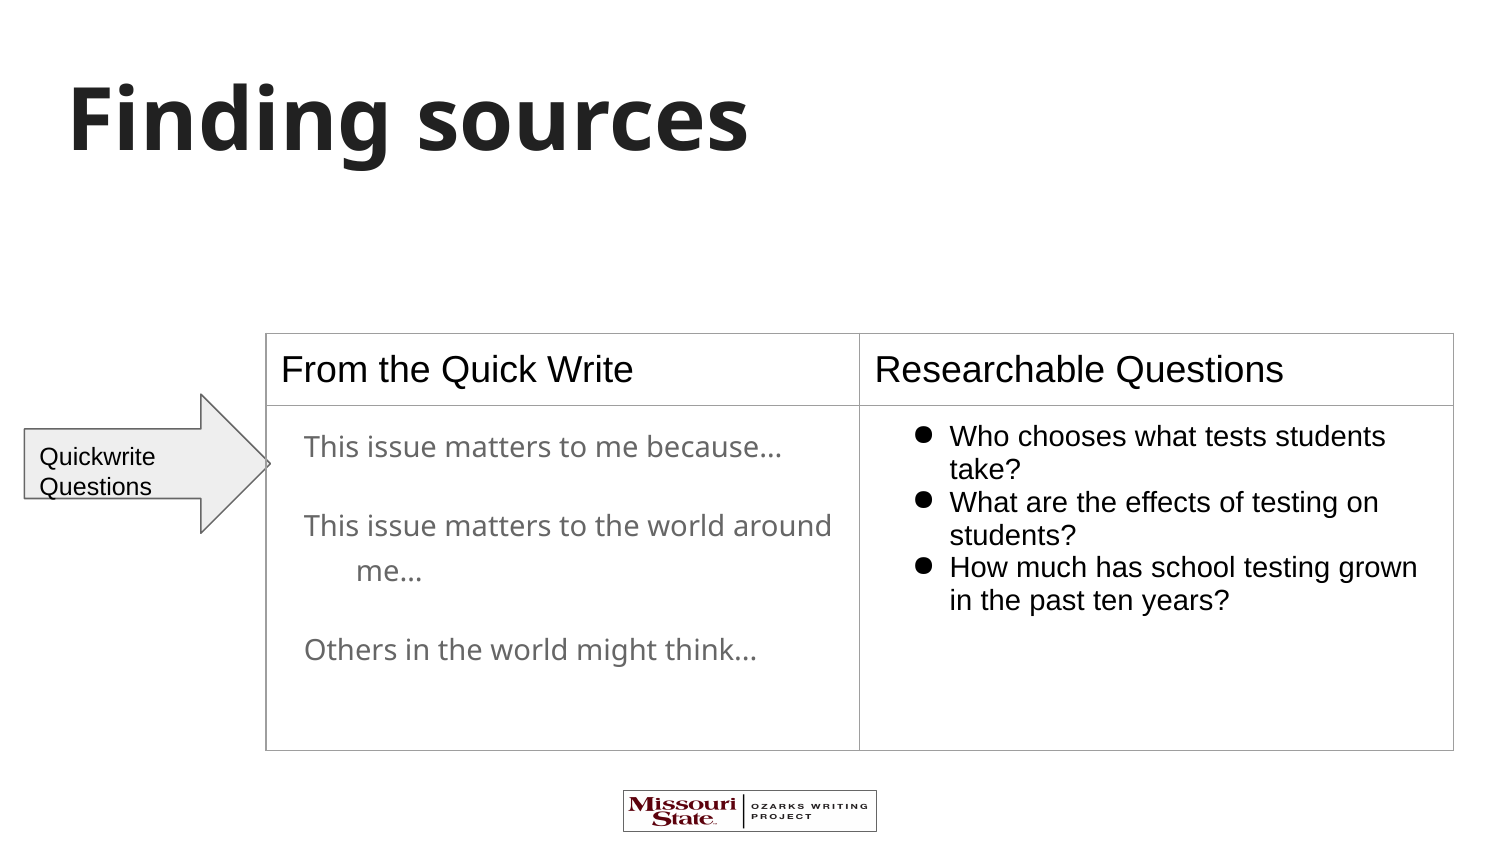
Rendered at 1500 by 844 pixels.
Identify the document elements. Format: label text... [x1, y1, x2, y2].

text_box [241, 434, 265, 494]
text_box Quickwrite Questions [24, 425, 241, 495]
picture [624, 791, 876, 831]
text_box [200, 394, 232, 425]
table_header Researchable Questions [860, 334, 1453, 405]
table_cell This issue matters to me because… This issue matters to the world around me… Others in the world might think... [267, 406, 859, 750]
table_cell Who chooses what tests students take? What are the effects of testing on students? How much has school testing grown in the past ten years? [860, 406, 1453, 750]
text_box [24, 495, 240, 534]
table_header From the Quick Write [267, 334, 859, 405]
title Finding sources [51, 48, 1449, 180]
